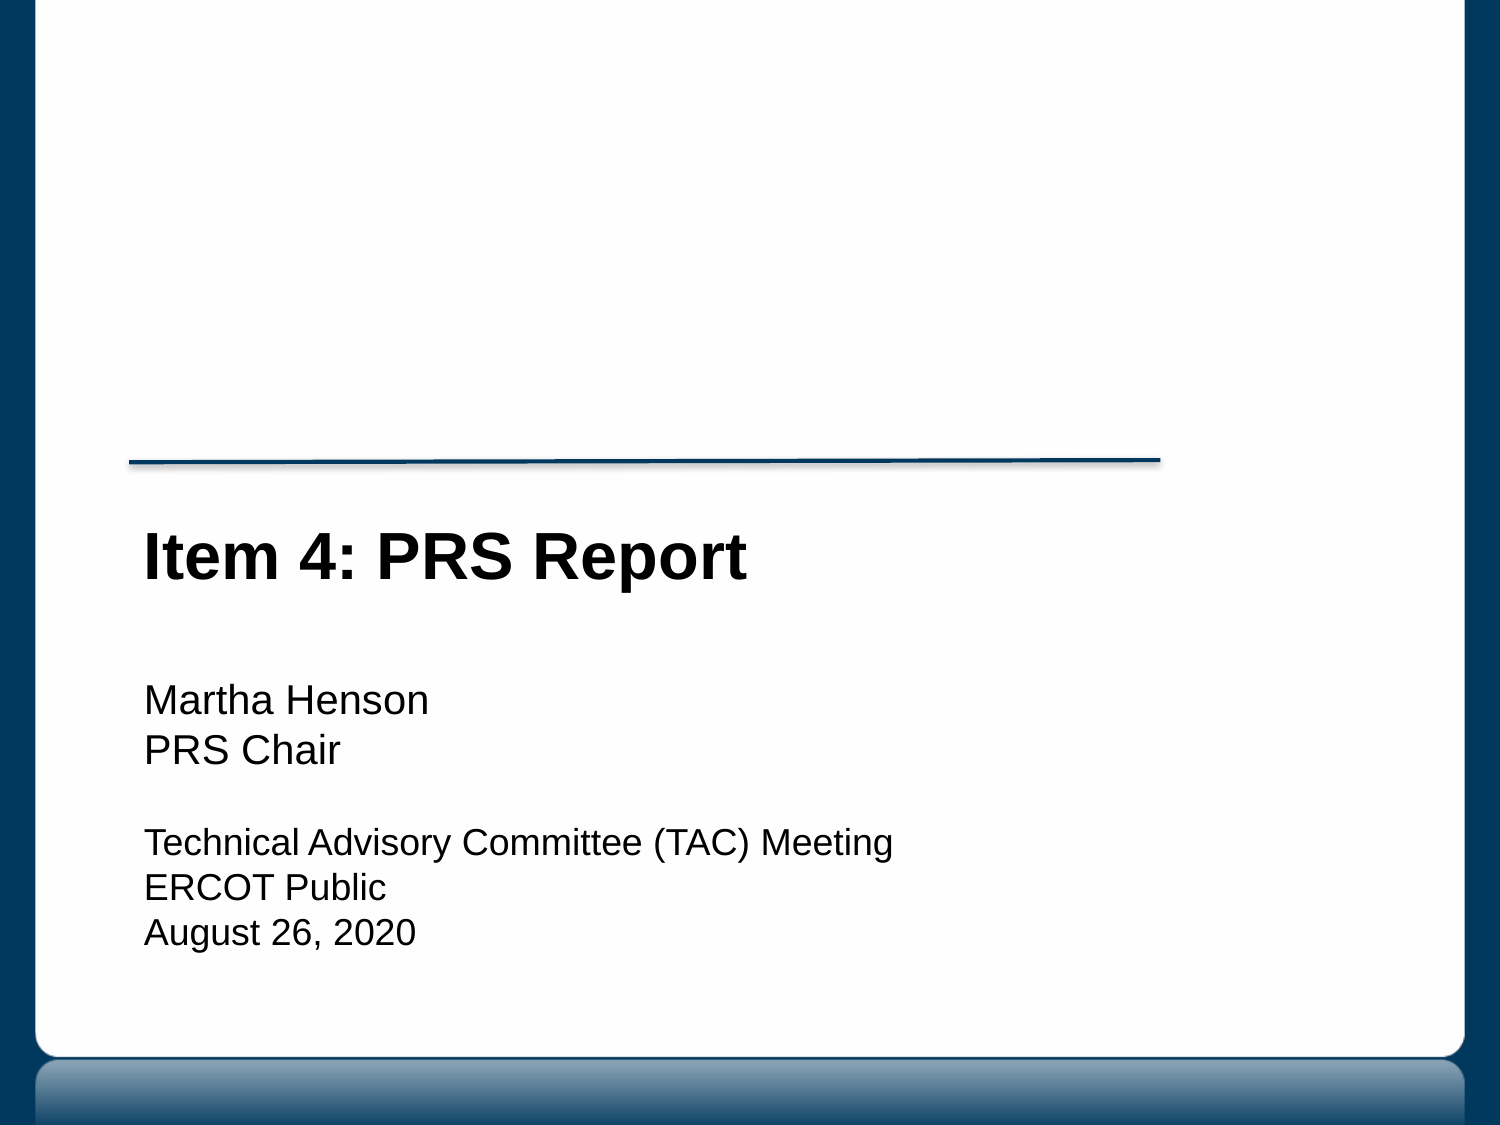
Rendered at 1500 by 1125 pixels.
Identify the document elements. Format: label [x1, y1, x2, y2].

picture [35, 0, 1465, 1125]
text_box [128, 459, 1367, 931]
